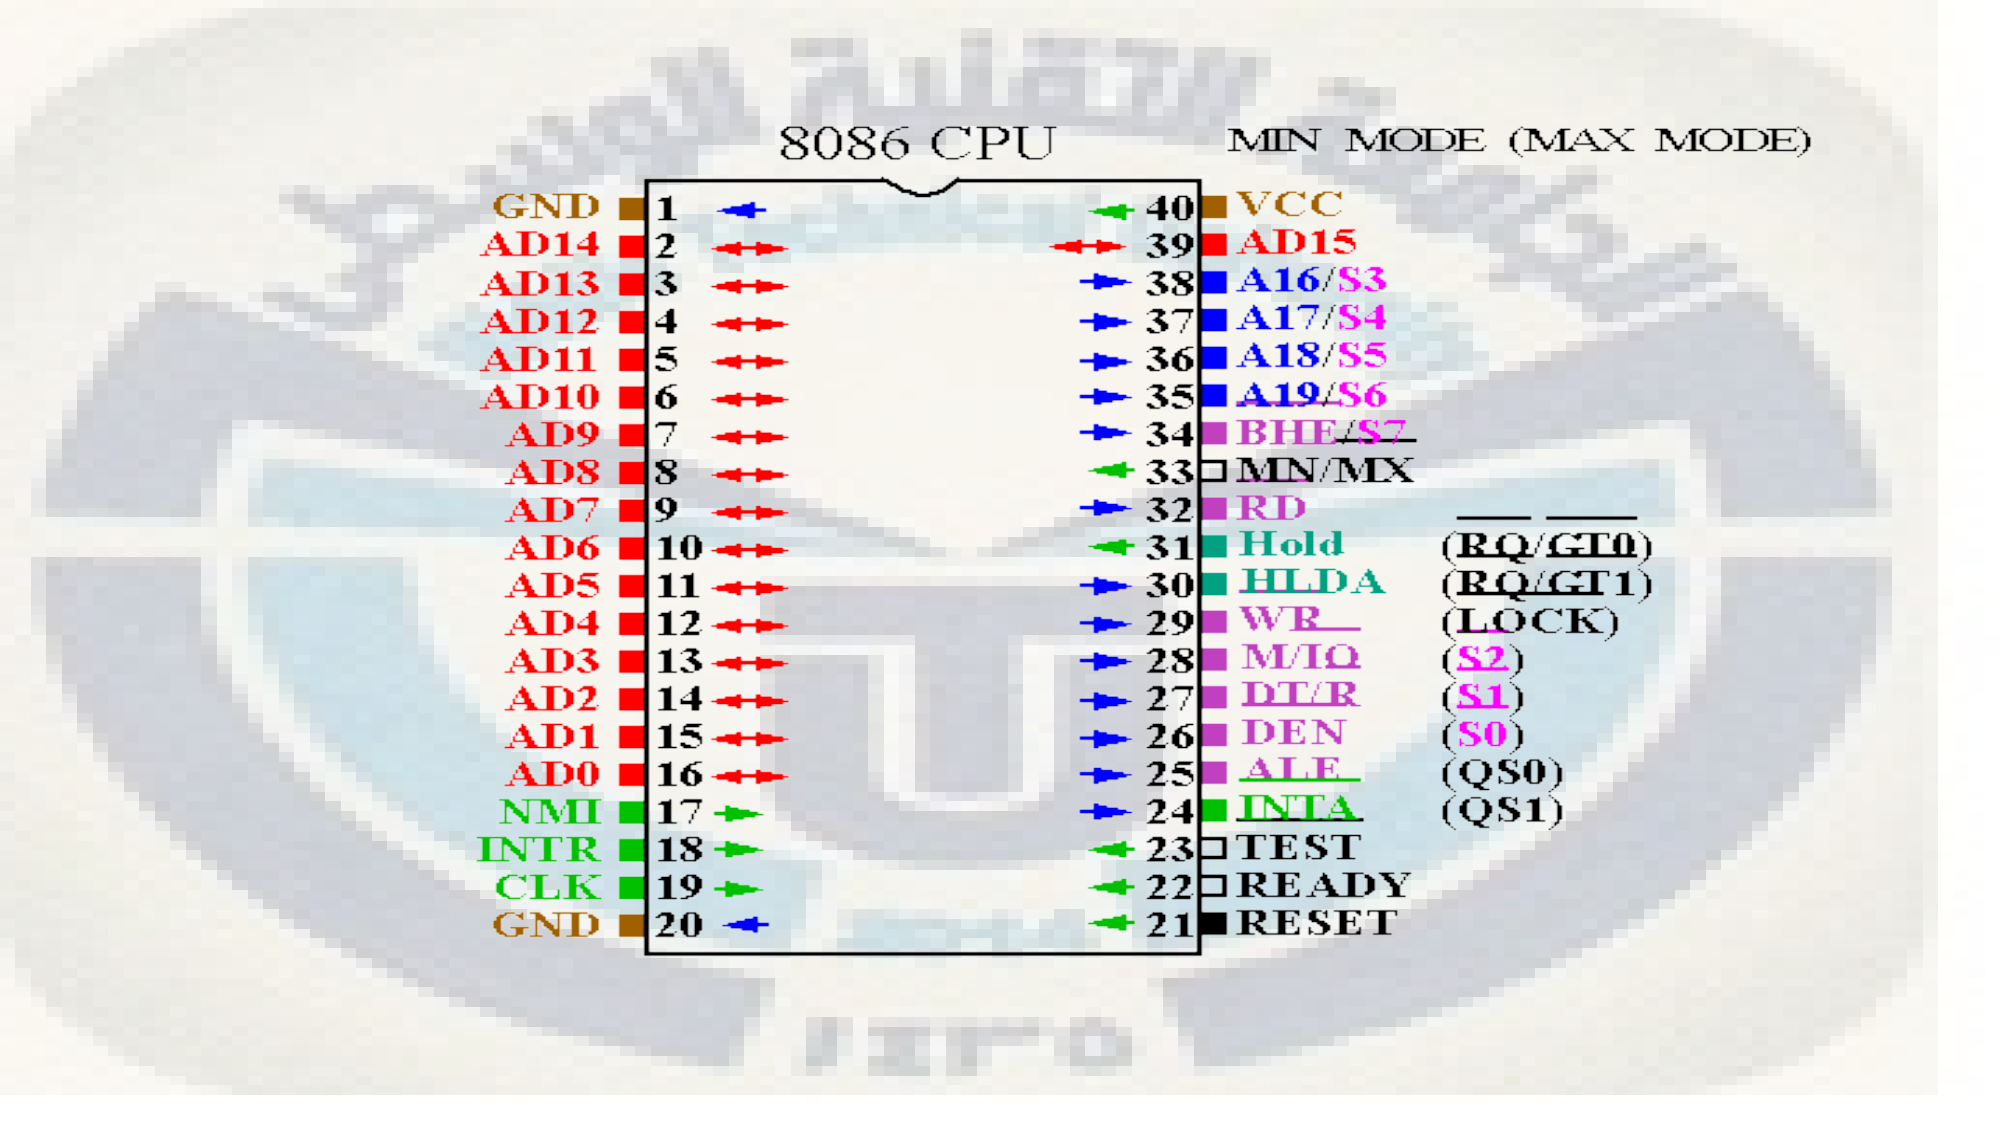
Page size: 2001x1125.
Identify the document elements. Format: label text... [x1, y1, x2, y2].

picture [49, 87, 1862, 1032]
text_box Label Operator Operand[s] ;Comment INIT: mov ax, bx ; Copy contents of bx into ax Label - INIT: Operator - mov Operands - ax and bx Comment - alphanumeric string between ; and \n Not case sensitive Unlike other assemblers, destination operand is first mov is the mnemonic that the assembler translates into an opcode [0, 0, 2000, 1125]
